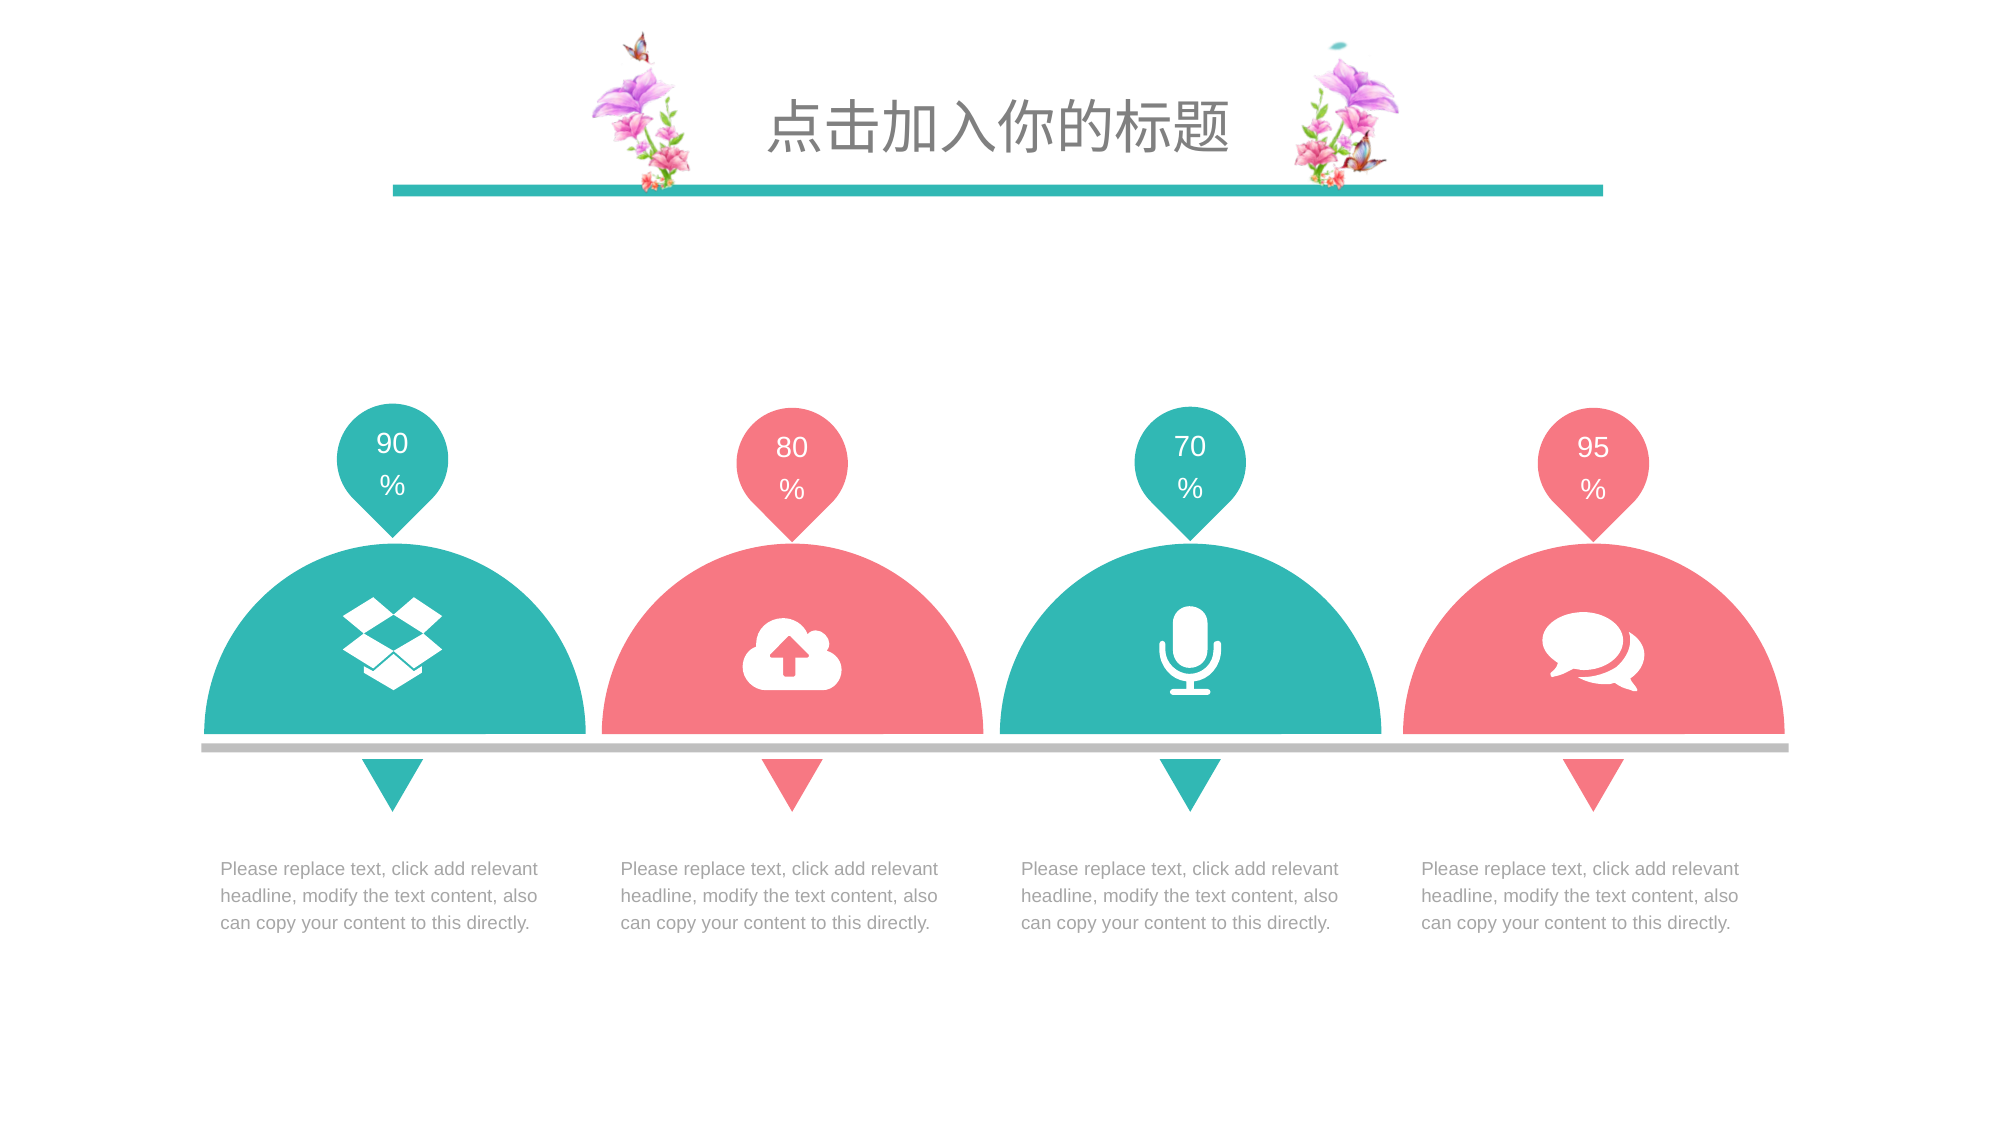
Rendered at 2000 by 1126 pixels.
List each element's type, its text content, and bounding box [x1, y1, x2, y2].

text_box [1537, 407, 1650, 520]
text_box [1401, 542, 1786, 736]
text_box [200, 742, 1790, 753]
text_box [203, 542, 587, 736]
text_box [1577, 631, 1645, 692]
text_box [998, 542, 1383, 736]
text_box Please replace text, click add relevant headline, modify the text content, also can copy your content to this directly. [220, 852, 565, 934]
text_box [1542, 612, 1624, 678]
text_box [736, 407, 848, 520]
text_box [392, 89, 586, 197]
text_box [600, 542, 985, 736]
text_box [701, 89, 1300, 197]
text_box [1172, 606, 1208, 668]
text_box [342, 597, 443, 691]
text_box Please replace text, click add relevant headline, modify the text content, also can copy your content to this directly. [1021, 852, 1366, 934]
picture [1300, 29, 1417, 208]
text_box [1399, 89, 1604, 197]
text_box [759, 758, 825, 814]
text_box [742, 618, 842, 691]
picture [571, 20, 701, 208]
text_box [1157, 758, 1223, 814]
text_box [360, 758, 425, 814]
text_box Please replace text, click add relevant headline, modify the text content, also can copy your content to this directly. [620, 852, 965, 934]
text_box [1561, 758, 1626, 814]
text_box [336, 403, 449, 515]
text_box [1159, 640, 1222, 695]
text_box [1134, 406, 1246, 518]
text_box Please replace text, click add relevant headline, modify the text content, also can copy your content to this directly. [1421, 852, 1766, 934]
